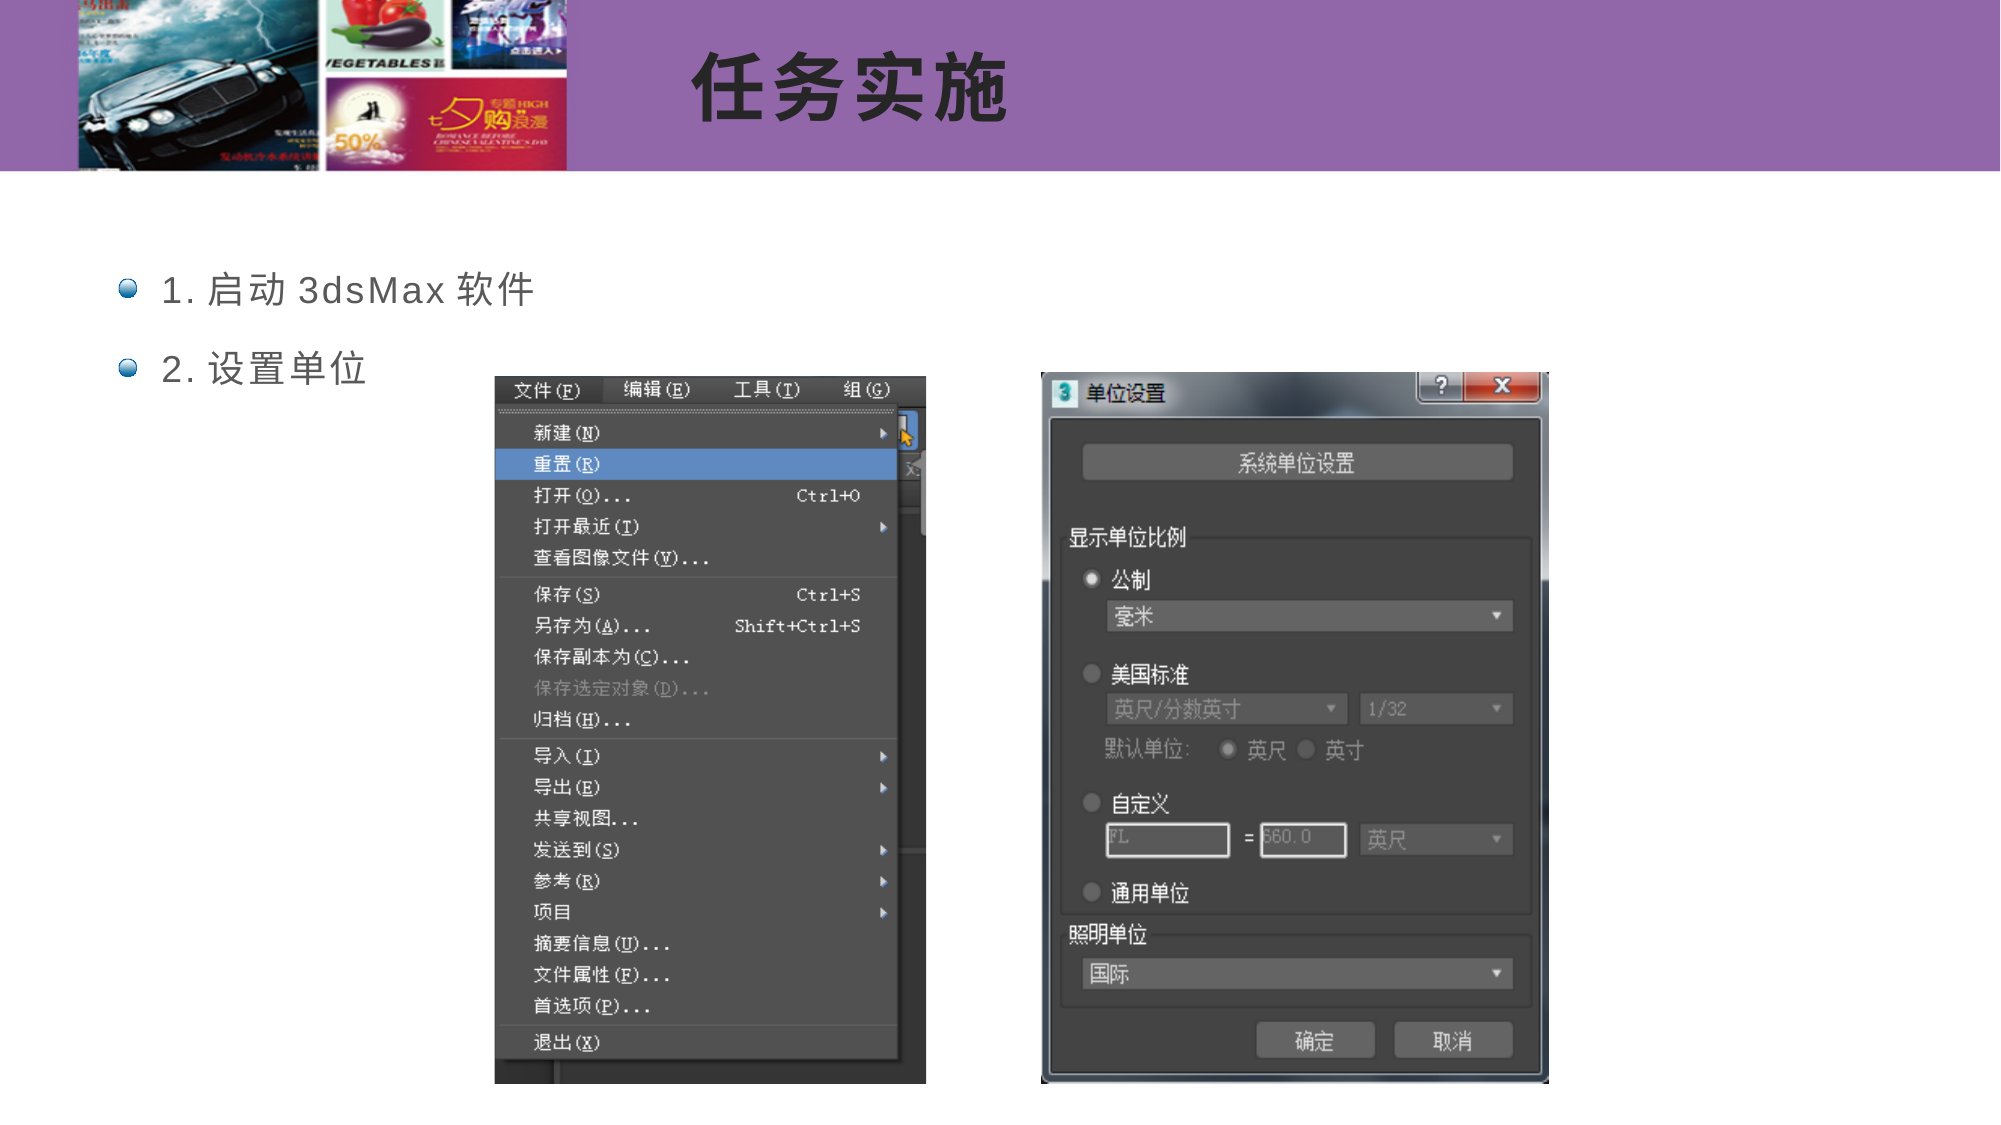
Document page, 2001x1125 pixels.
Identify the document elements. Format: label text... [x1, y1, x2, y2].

picture [0, 0, 2001, 1125]
list 1.启动3dsMax软件 2.设置单位 [99, 244, 1900, 1026]
title 任务实施 [675, 27, 2000, 143]
